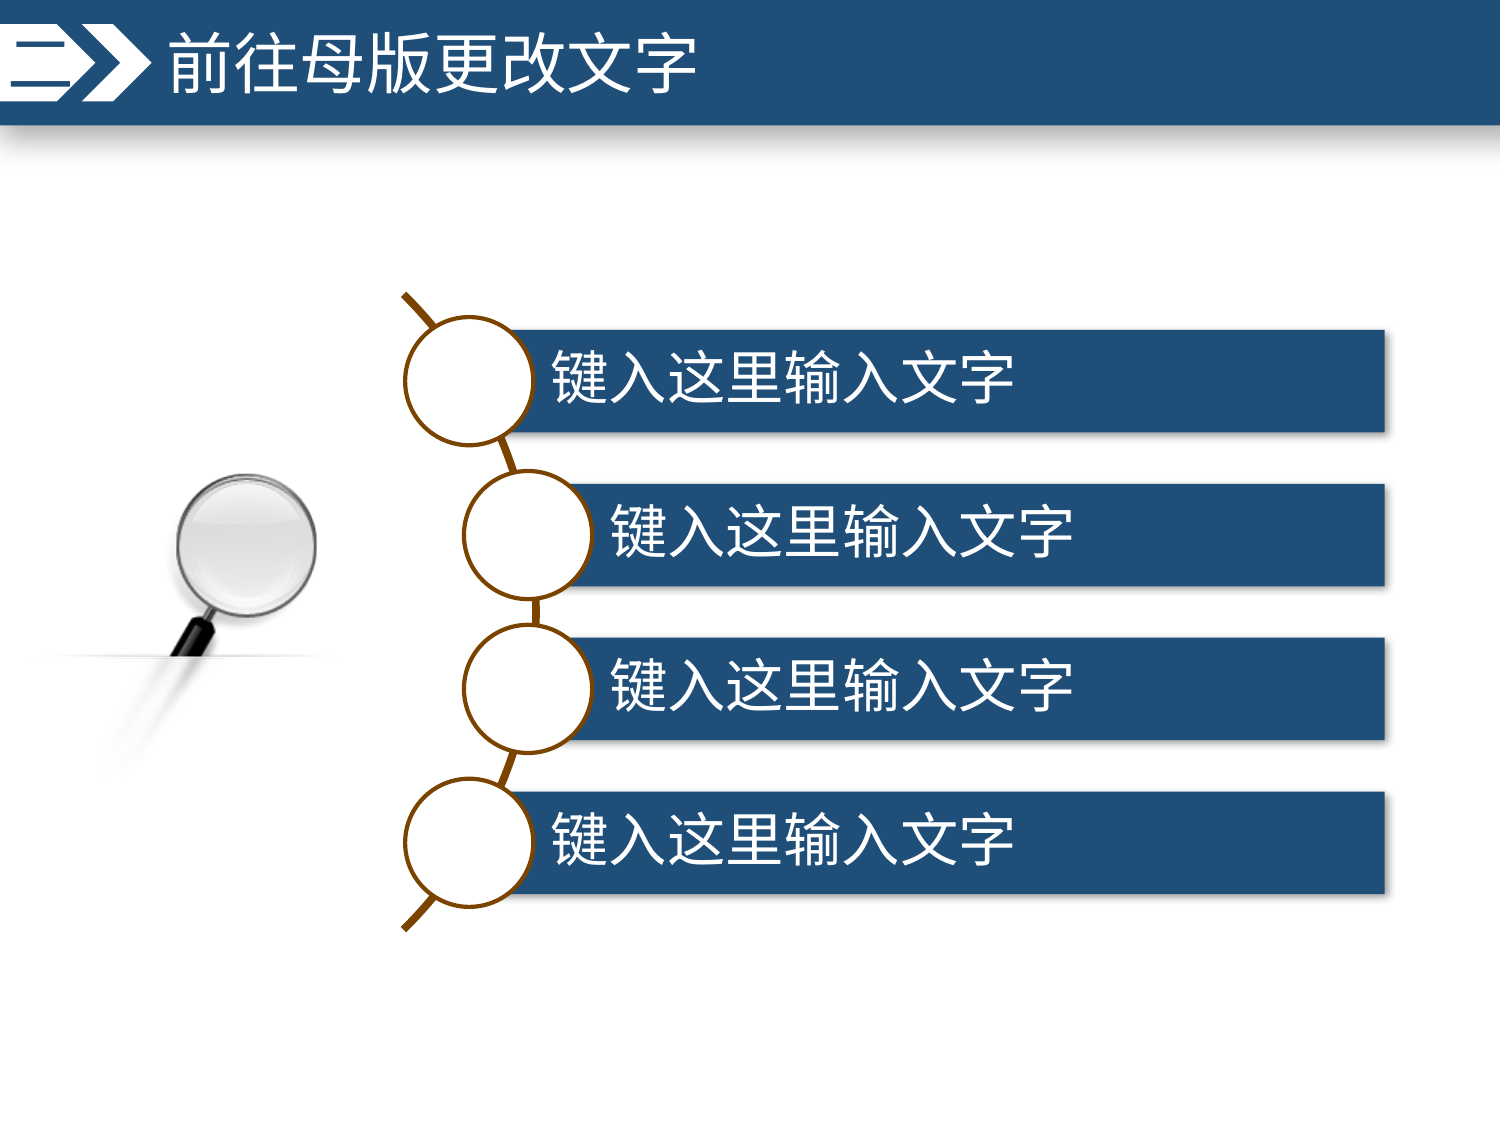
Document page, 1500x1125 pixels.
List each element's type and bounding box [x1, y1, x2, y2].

text_box [393, 278, 1394, 946]
picture [0, 411, 400, 812]
